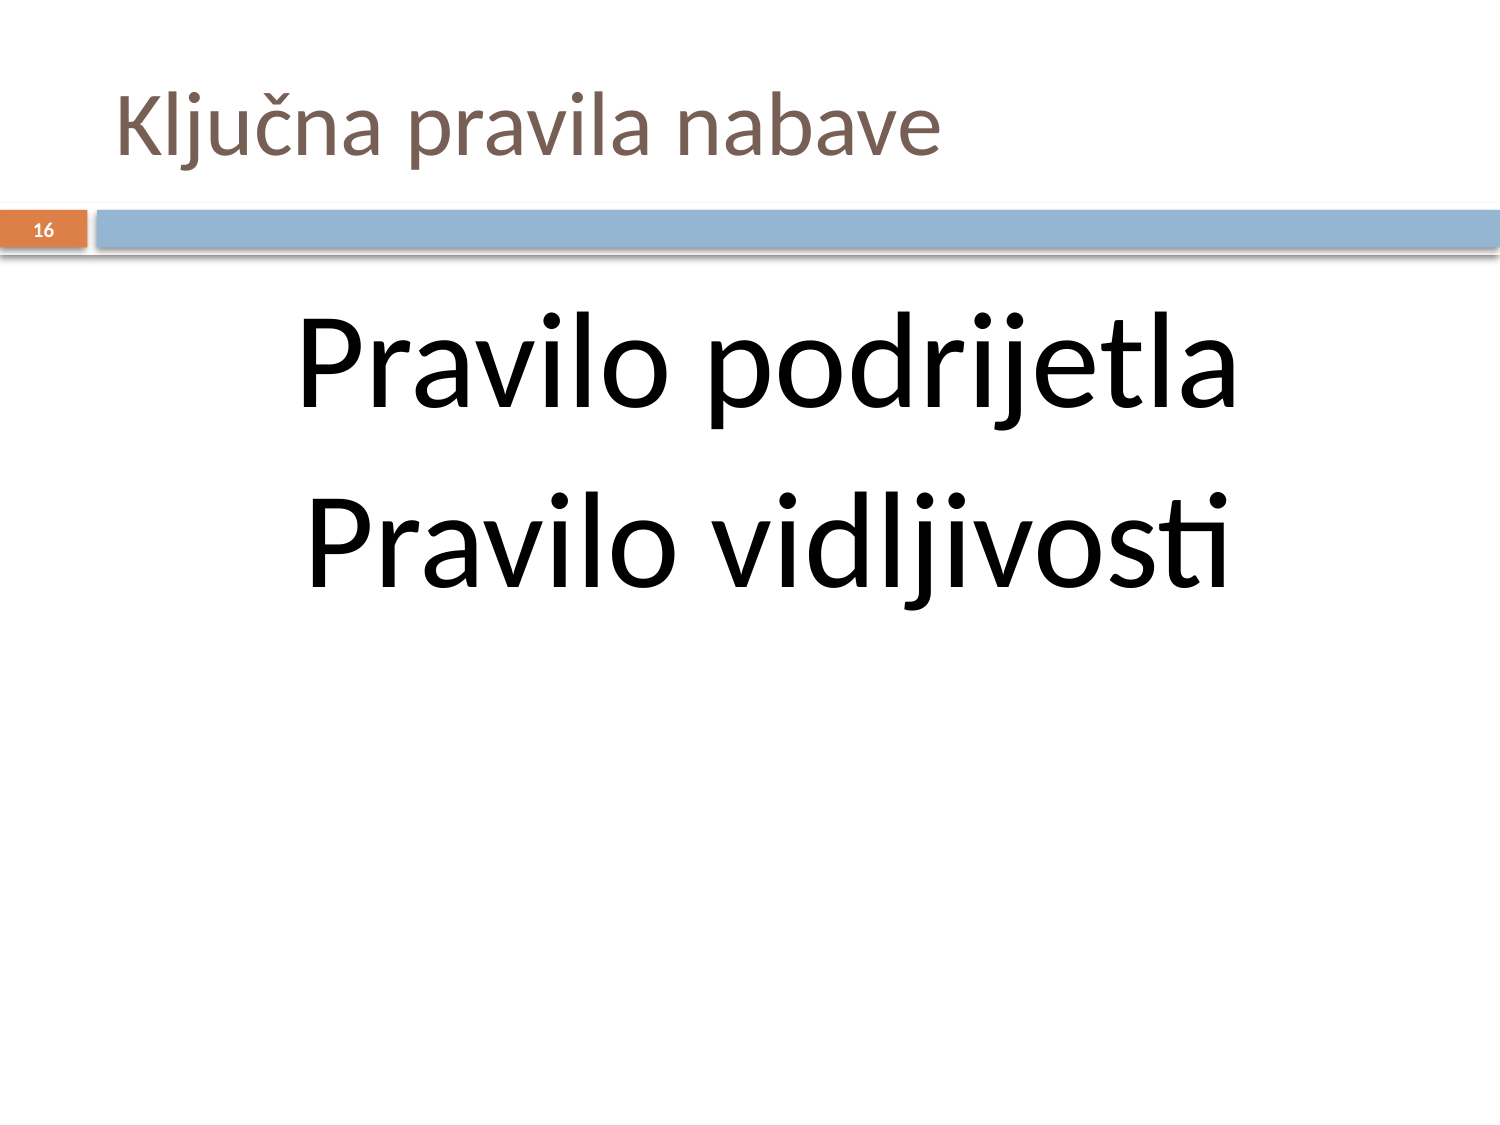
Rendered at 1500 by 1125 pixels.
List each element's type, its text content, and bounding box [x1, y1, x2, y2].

slide_number 16 [0, 208, 88, 249]
title Ključna pravila nabave [100, 37, 1439, 201]
list Pravilo podrijetla Pravilo vidljivosti [100, 262, 1439, 1001]
